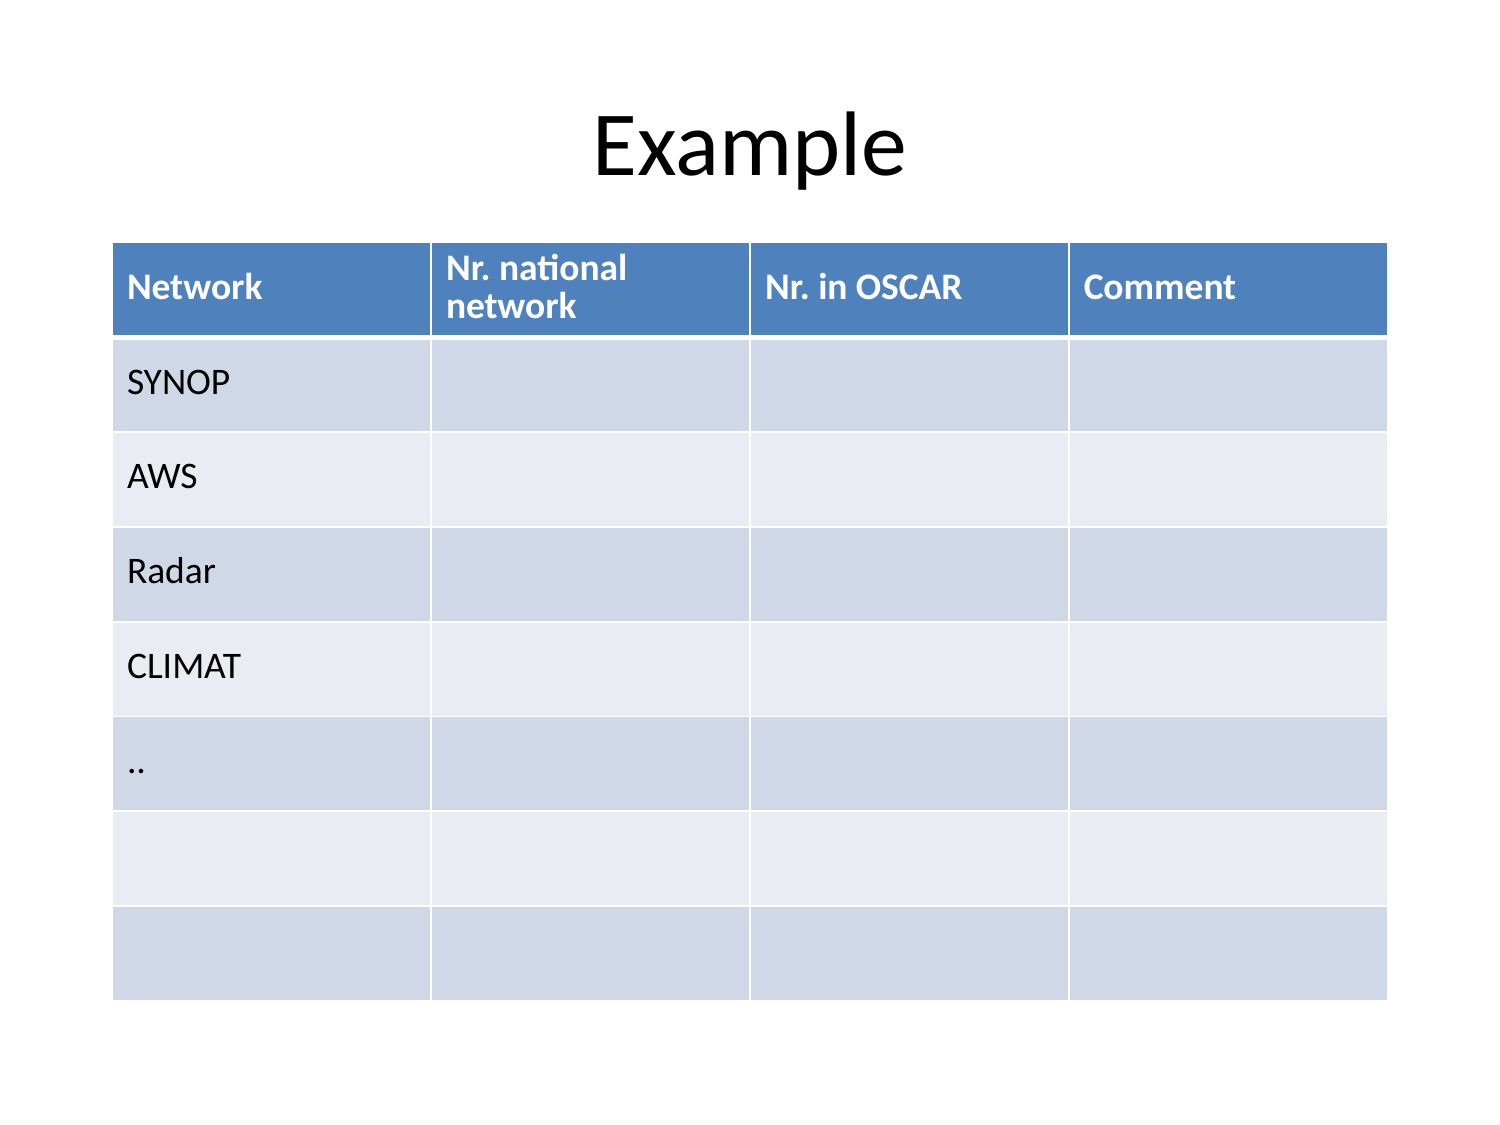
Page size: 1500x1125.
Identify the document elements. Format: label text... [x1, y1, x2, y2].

table_cell [751, 907, 1068, 1000]
table_cell [432, 433, 749, 526]
table_cell [751, 528, 1068, 621]
table_cell [113, 812, 430, 905]
table_cell [432, 340, 749, 431]
table_cell AWS [113, 433, 430, 526]
table_header Network [113, 243, 430, 335]
table_cell [432, 717, 749, 810]
title Example [75, 45, 1425, 233]
table_cell [432, 907, 749, 1000]
table_header Nr. national network [432, 243, 749, 335]
table_cell [751, 812, 1068, 905]
table_cell [1070, 623, 1387, 716]
table_cell [1070, 340, 1387, 431]
table_cell [432, 528, 749, 621]
table_cell [1070, 528, 1387, 621]
table_cell [1070, 812, 1387, 905]
table_header Nr. in OSCAR [751, 243, 1068, 335]
table_cell [113, 907, 430, 1000]
table_cell Radar [113, 528, 430, 621]
table_cell [751, 623, 1068, 716]
table_cell [751, 717, 1068, 810]
table_cell CLIMAT [113, 623, 430, 716]
table_cell .. [113, 717, 430, 810]
table_cell [1070, 907, 1387, 1000]
table_cell [1070, 433, 1387, 526]
table_cell [432, 623, 749, 716]
table_cell SYNOP [113, 340, 430, 431]
table_cell [751, 340, 1068, 431]
table_cell [432, 812, 749, 905]
table_header Comment [1070, 243, 1387, 335]
table_cell [751, 433, 1068, 526]
table_cell [1070, 717, 1387, 810]
